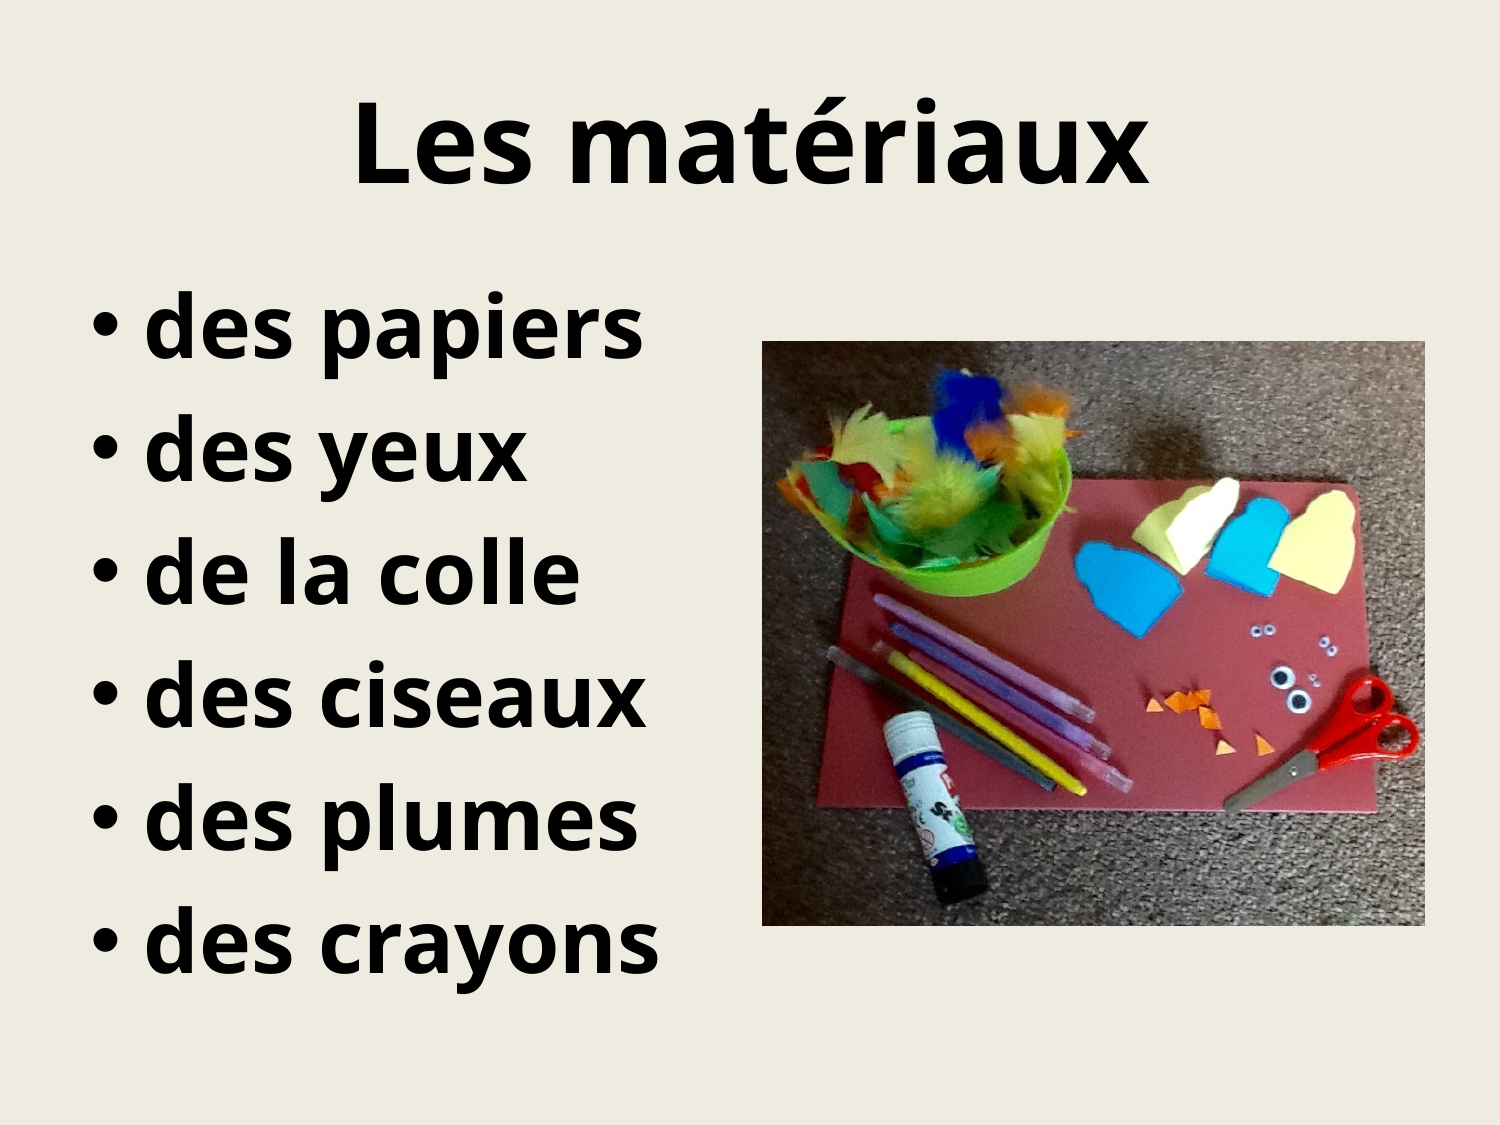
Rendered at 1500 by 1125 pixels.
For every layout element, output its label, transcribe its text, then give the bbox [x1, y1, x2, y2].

title Les matériaux [75, 45, 1425, 233]
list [762, 341, 1426, 927]
list des papiers des yeux de la colle des ciseaux des plumes des crayons [75, 262, 738, 1005]
